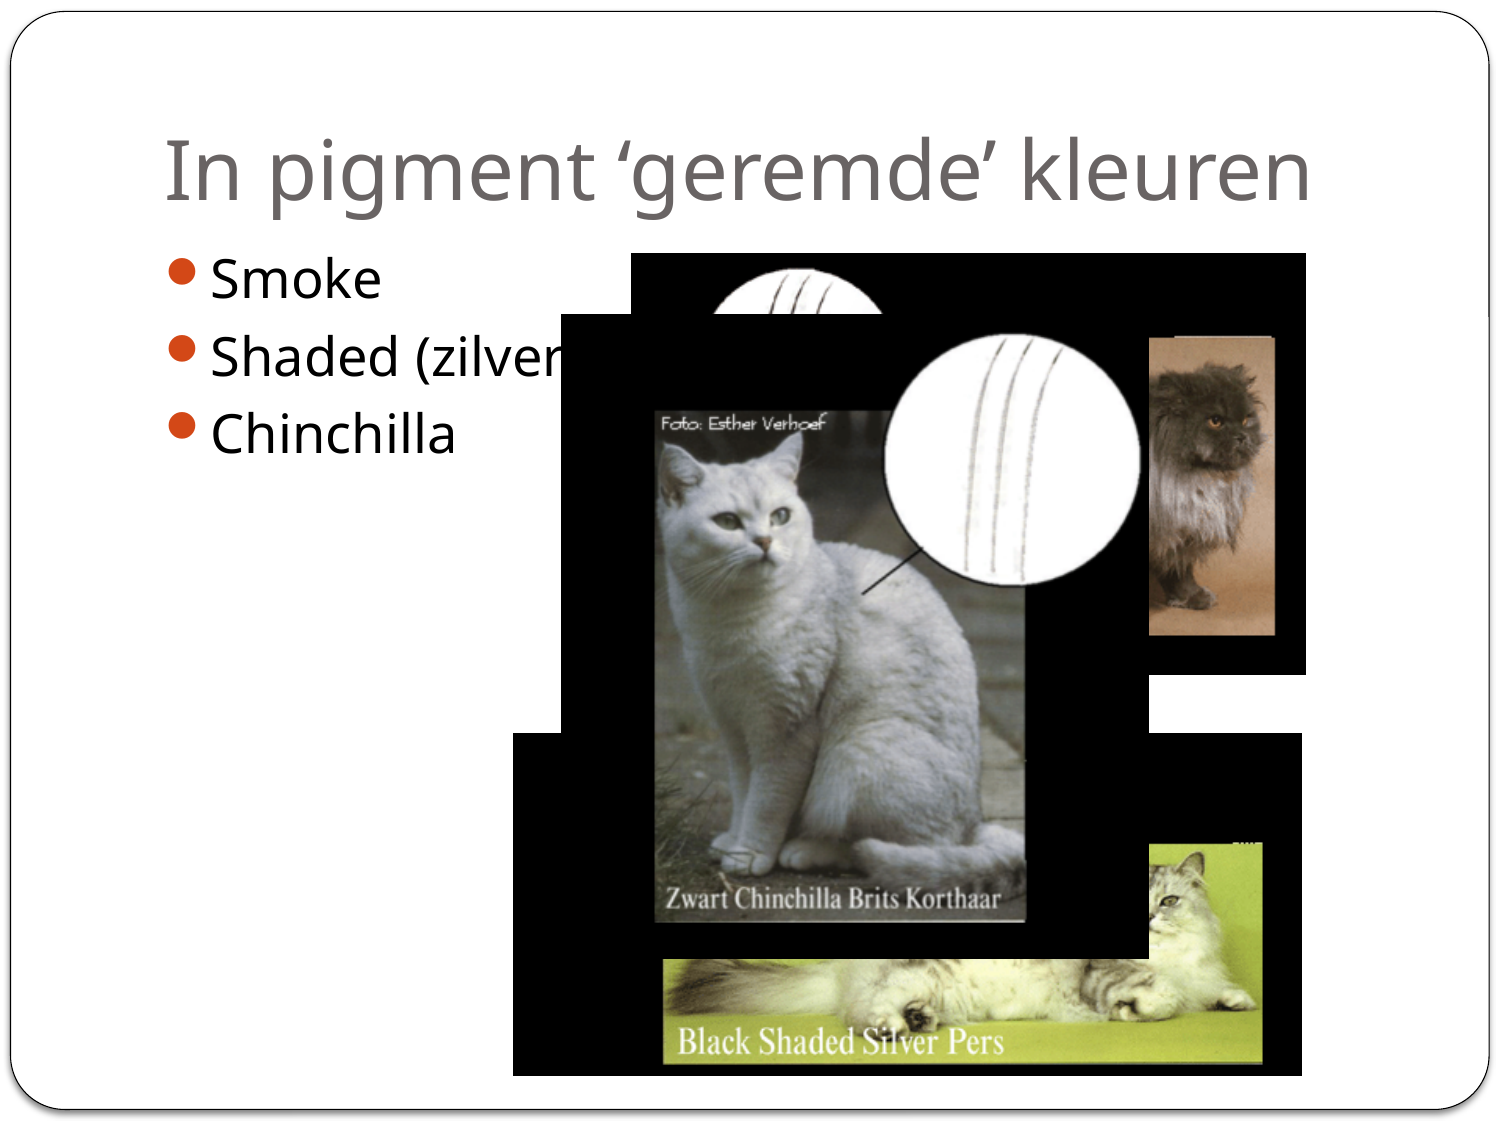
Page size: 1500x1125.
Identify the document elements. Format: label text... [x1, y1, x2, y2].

list Smoke Shaded (zilver) Chinchilla [150, 237, 1376, 988]
picture [513, 253, 1306, 1076]
title In pigment ‘geremde’ kleuren [150, 45, 1425, 233]
